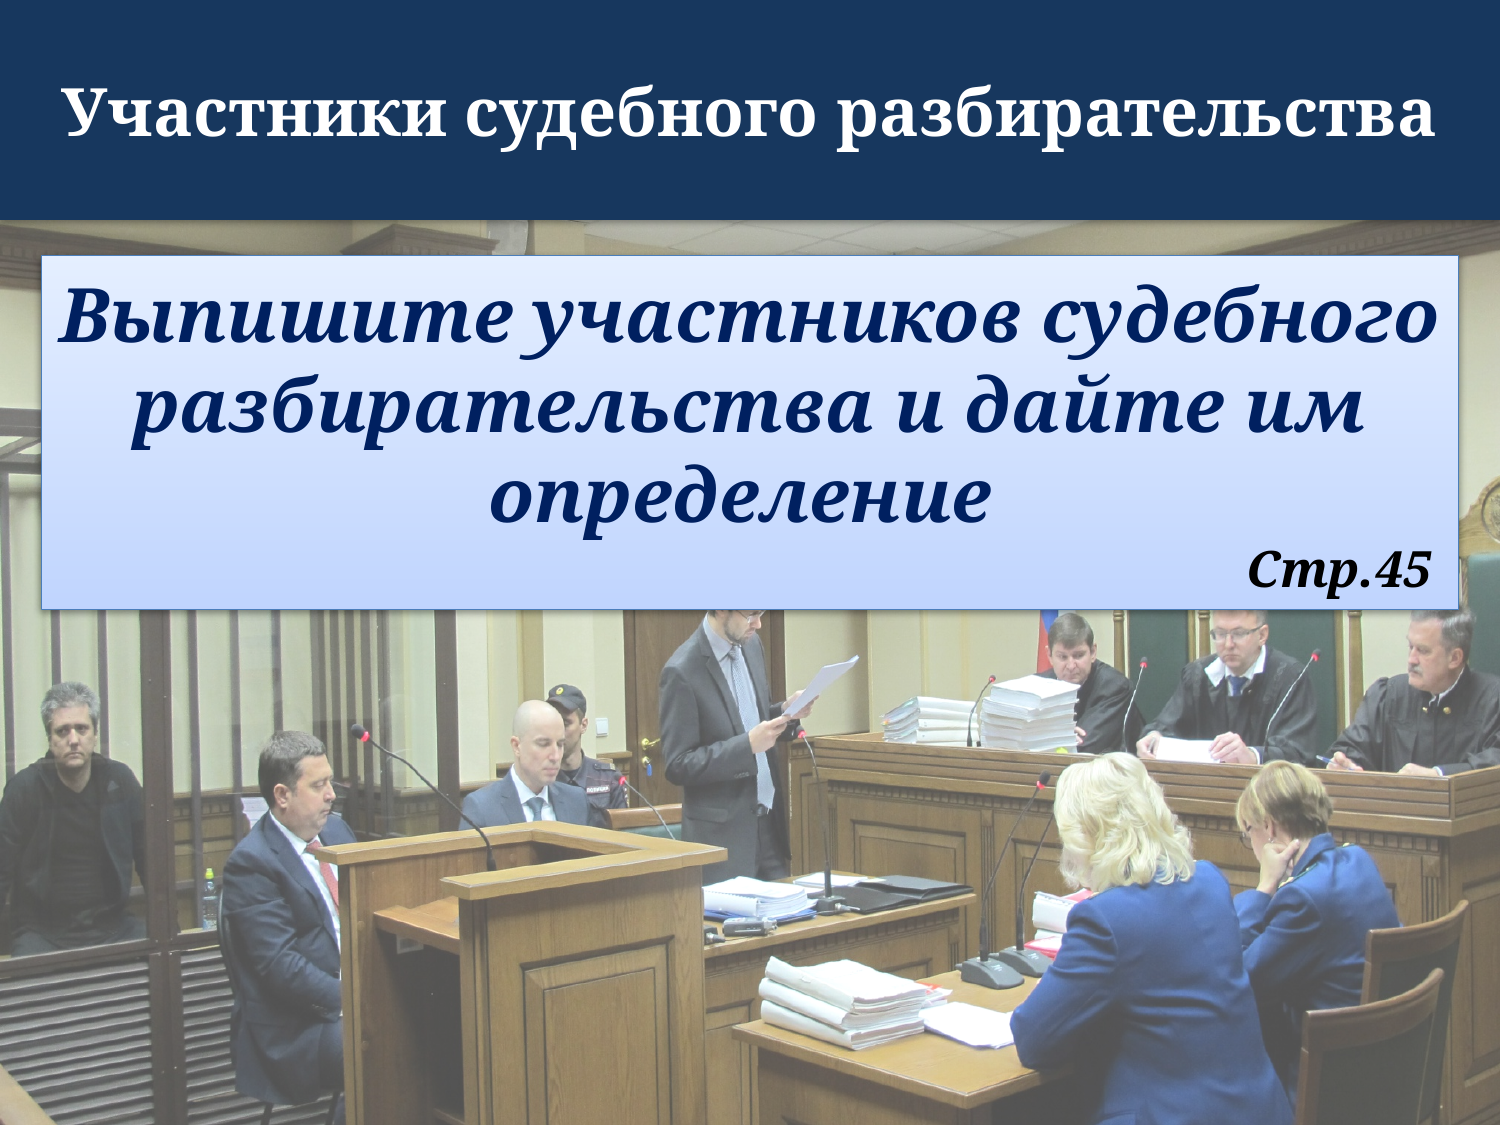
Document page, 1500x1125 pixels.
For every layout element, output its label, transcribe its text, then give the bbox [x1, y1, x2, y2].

text_box Участники судебного разбирательства [0, 0, 1500, 160]
picture [0, 160, 1500, 1125]
